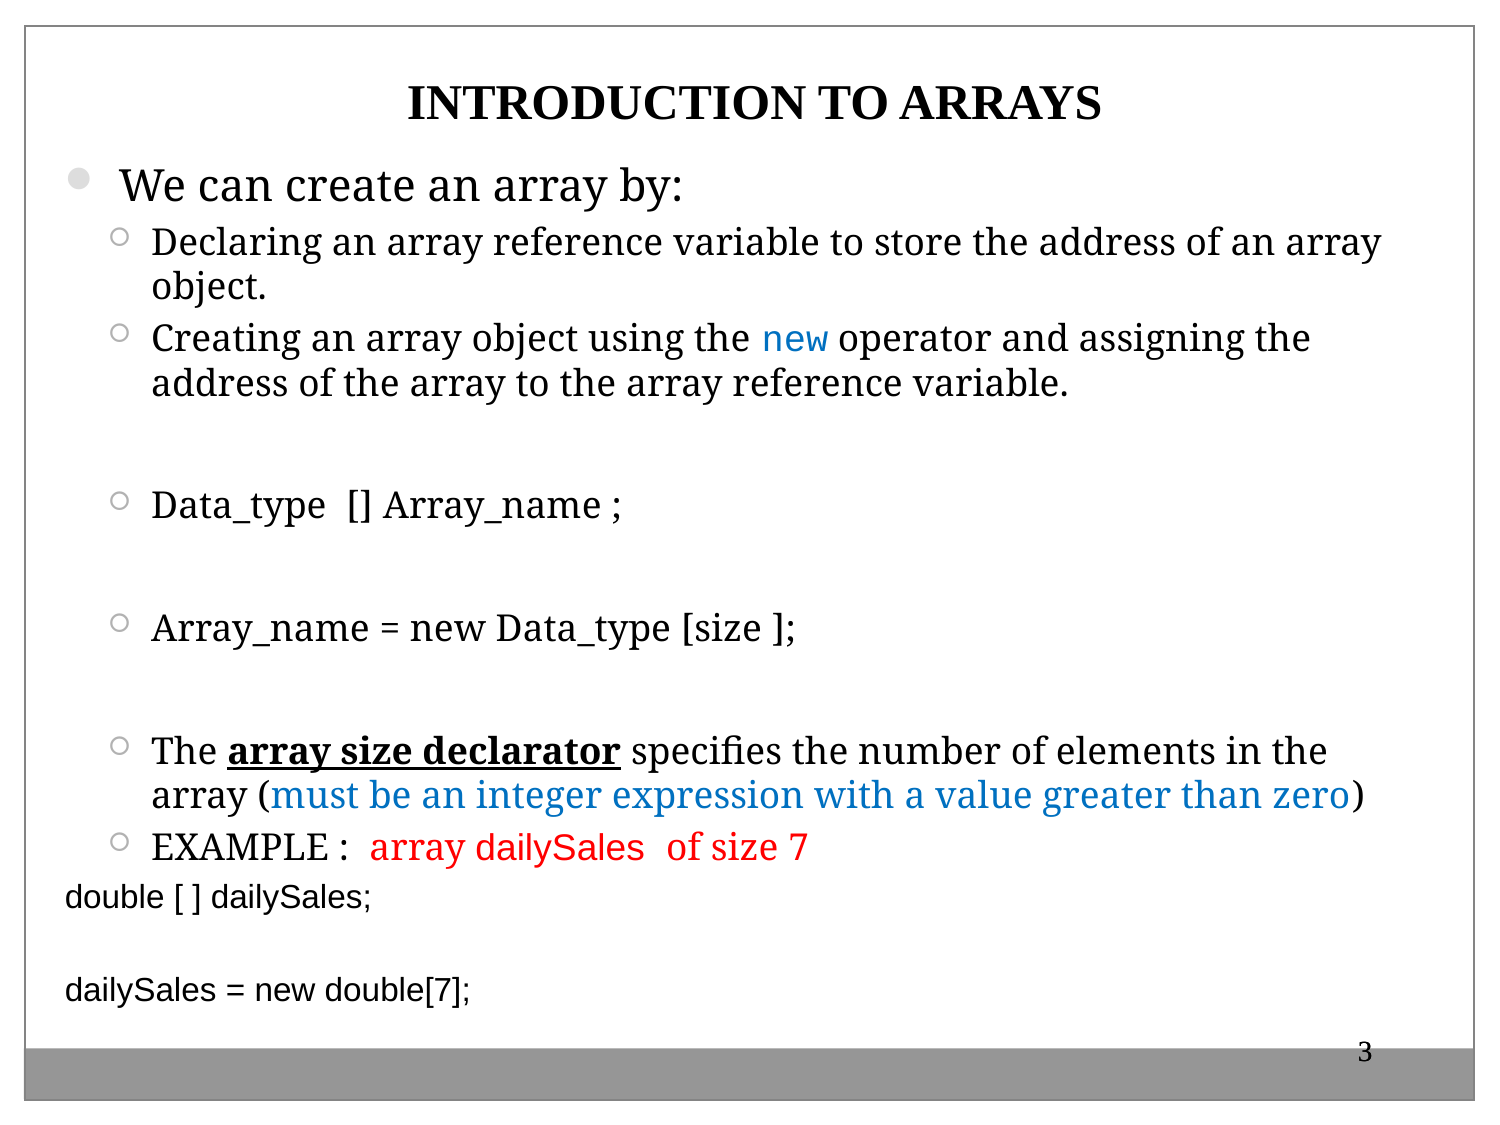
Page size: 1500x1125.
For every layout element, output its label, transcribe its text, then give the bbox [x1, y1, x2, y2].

list We can create an array by: Declaring an array reference variable to store the address of an array object. Creating an array object using the new operator and assigning the address of the array to the array reference variable. Data_type [] Array_name ; Array_name = new Data_type [size ]; The array size declarator specifies the number of elements in the array (must be an integer expression with a value greater than zero) EXAMPLE : array dailySales of size 7 double [ ] dailySales; dailySales = new double[7]; [50, 149, 1438, 1025]
text_box INTRODUCTION TO ARRAYS [392, 62, 1118, 138]
text_box 3 [1074, 1025, 1388, 1100]
